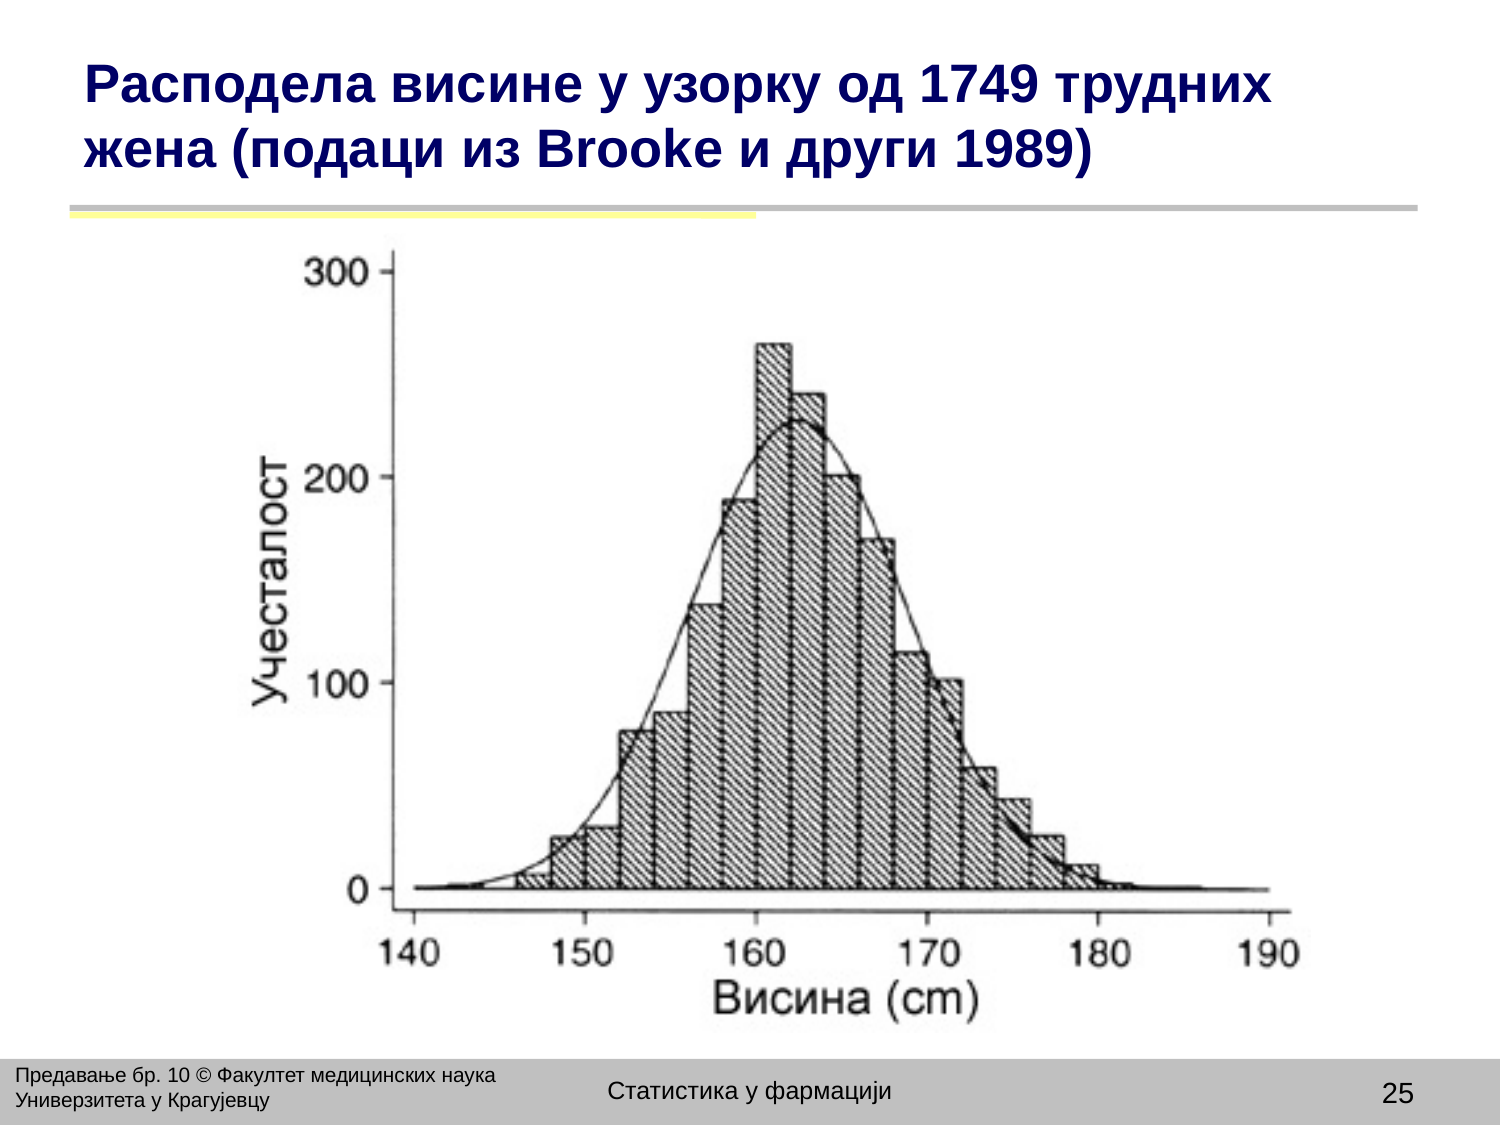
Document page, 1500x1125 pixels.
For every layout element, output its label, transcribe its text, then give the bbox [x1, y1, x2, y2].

footer Статистика у фармацији [512, 1066, 988, 1125]
slide_number 25 [1079, 1066, 1430, 1125]
slide_number Предавање бр. 10 © Факултет медицинских наука Универзитета у Крагујевцу [0, 1053, 622, 1108]
picture [237, 233, 1311, 1033]
title Расподела висине у узорку од 1749 трудних жена (подаци из Brooke и други 1989) [69, 19, 1426, 208]
